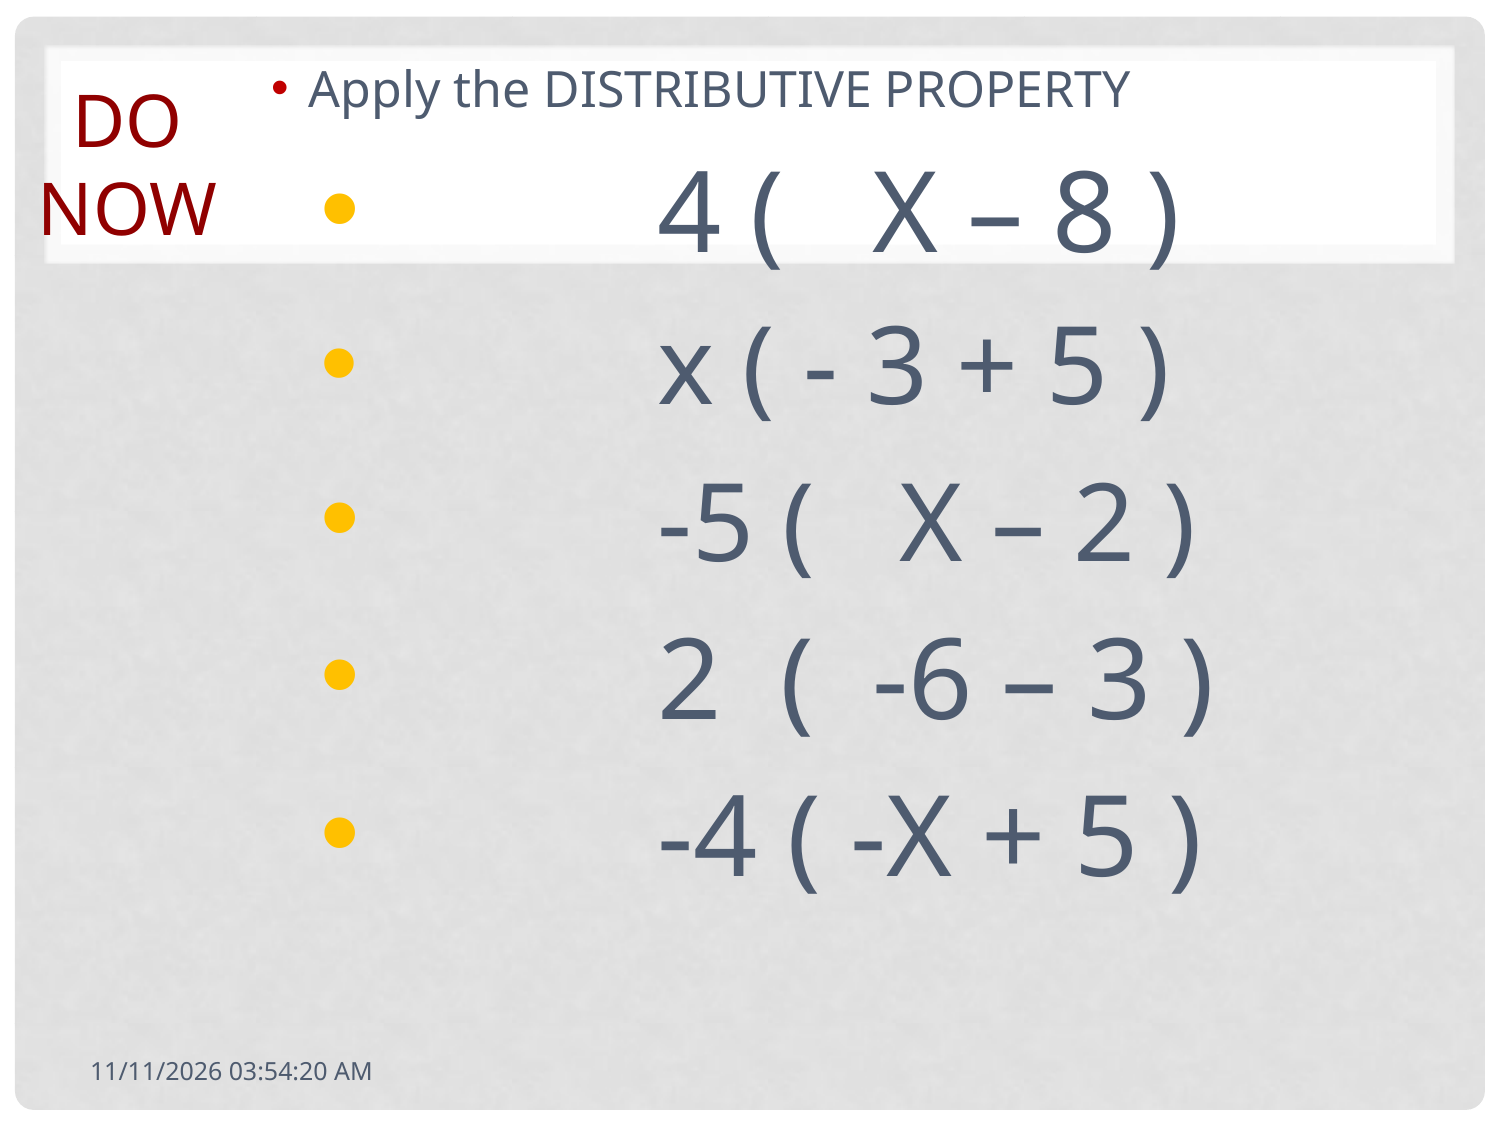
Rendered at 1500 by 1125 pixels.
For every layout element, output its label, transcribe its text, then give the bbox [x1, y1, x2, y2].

title Do now [0, 50, 237, 275]
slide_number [75, 1042, 425, 1103]
list Apply the DISTRIBUTIVE PROPERTY 4 ( X – 8 ) x ( - 3 + 5 ) -5 ( X – 2 ) 2 ( -6 – 3 ) -4 ( -X + 5 ) [237, 50, 1488, 1125]
